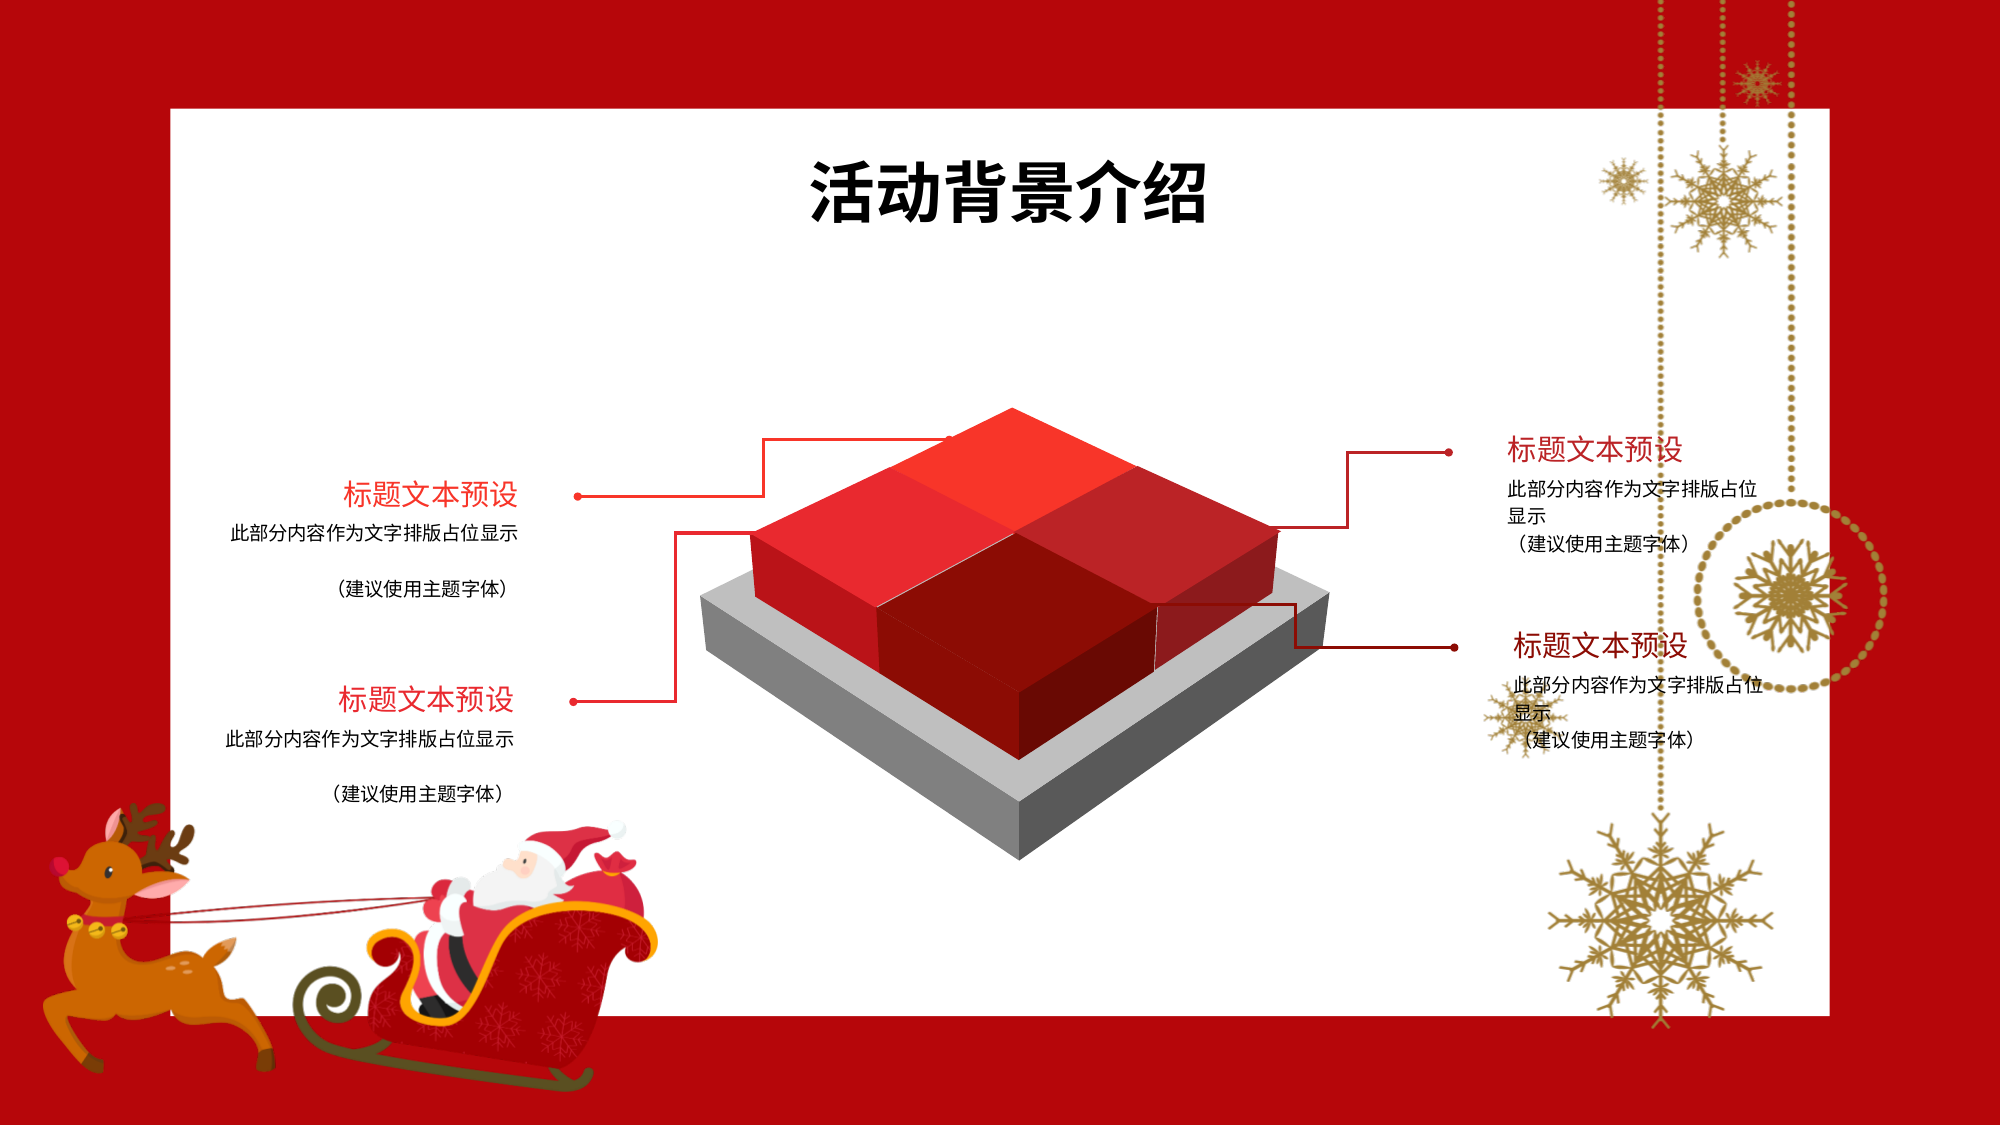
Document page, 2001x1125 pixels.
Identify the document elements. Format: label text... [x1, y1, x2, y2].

picture [43, 803, 658, 1092]
picture [1465, 0, 1932, 1029]
text_box 活动背景介绍 [756, 147, 1239, 234]
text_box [223, 407, 1777, 861]
